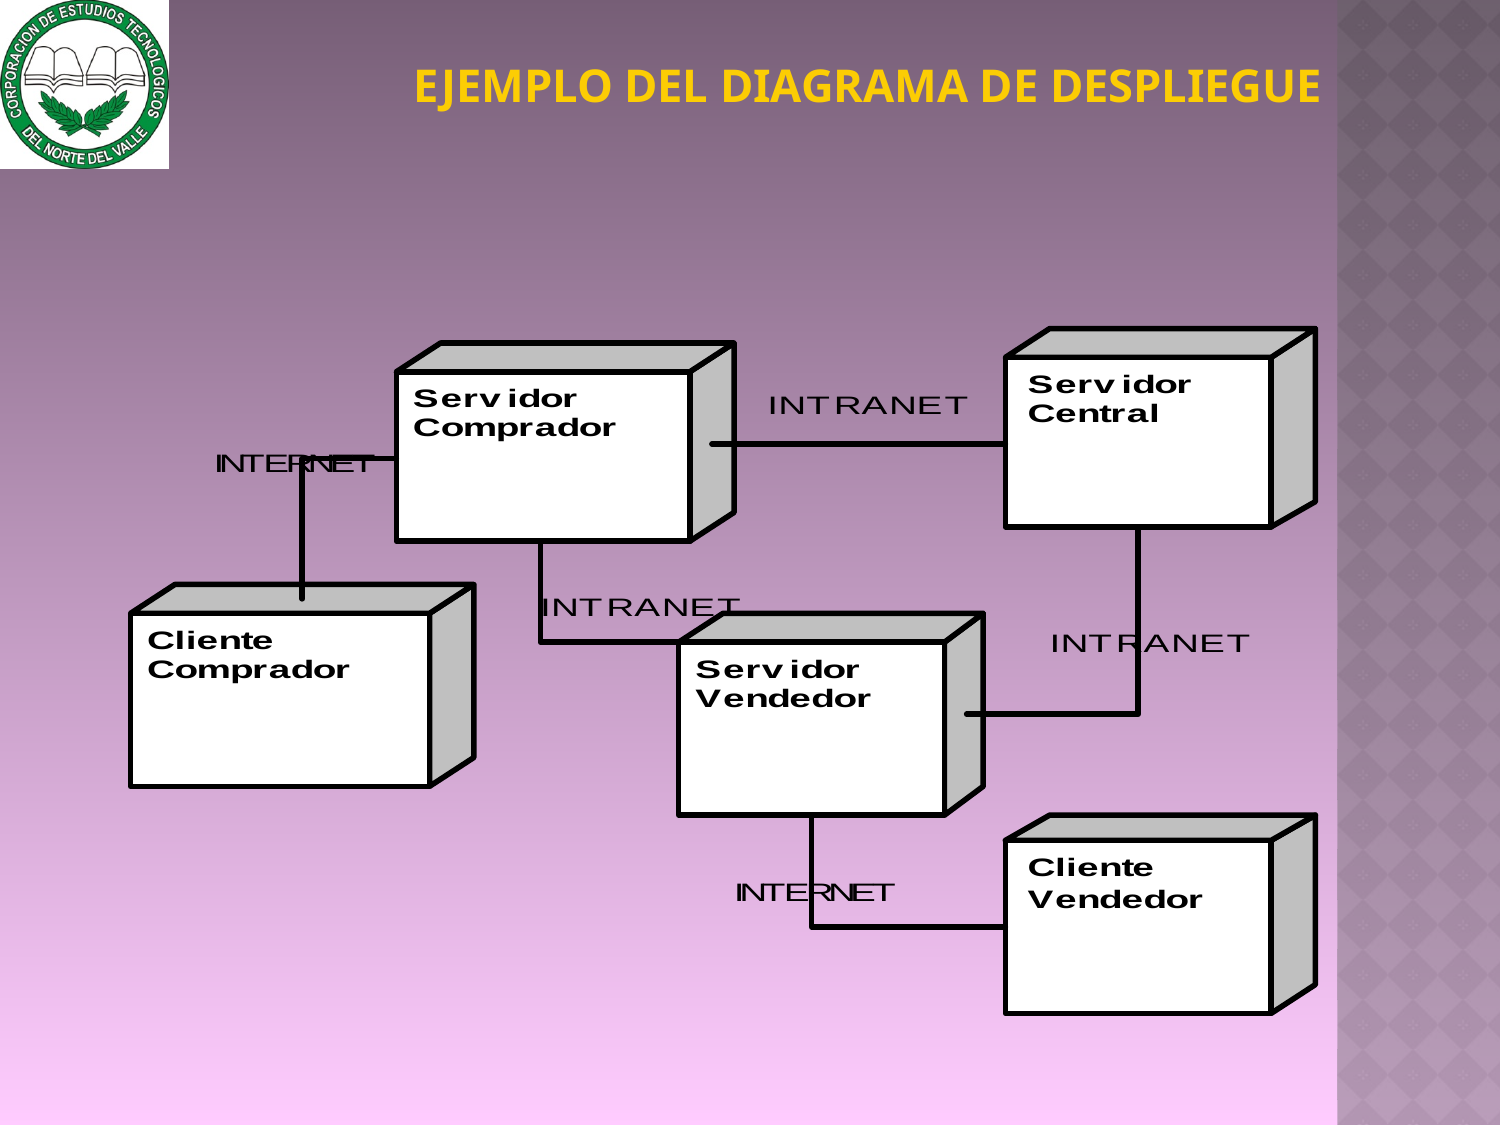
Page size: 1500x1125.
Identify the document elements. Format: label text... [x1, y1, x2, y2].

picture [0, 0, 169, 169]
title Ejemplo del diagrama de Despliegue [398, 50, 1349, 175]
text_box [124, 324, 1326, 1021]
